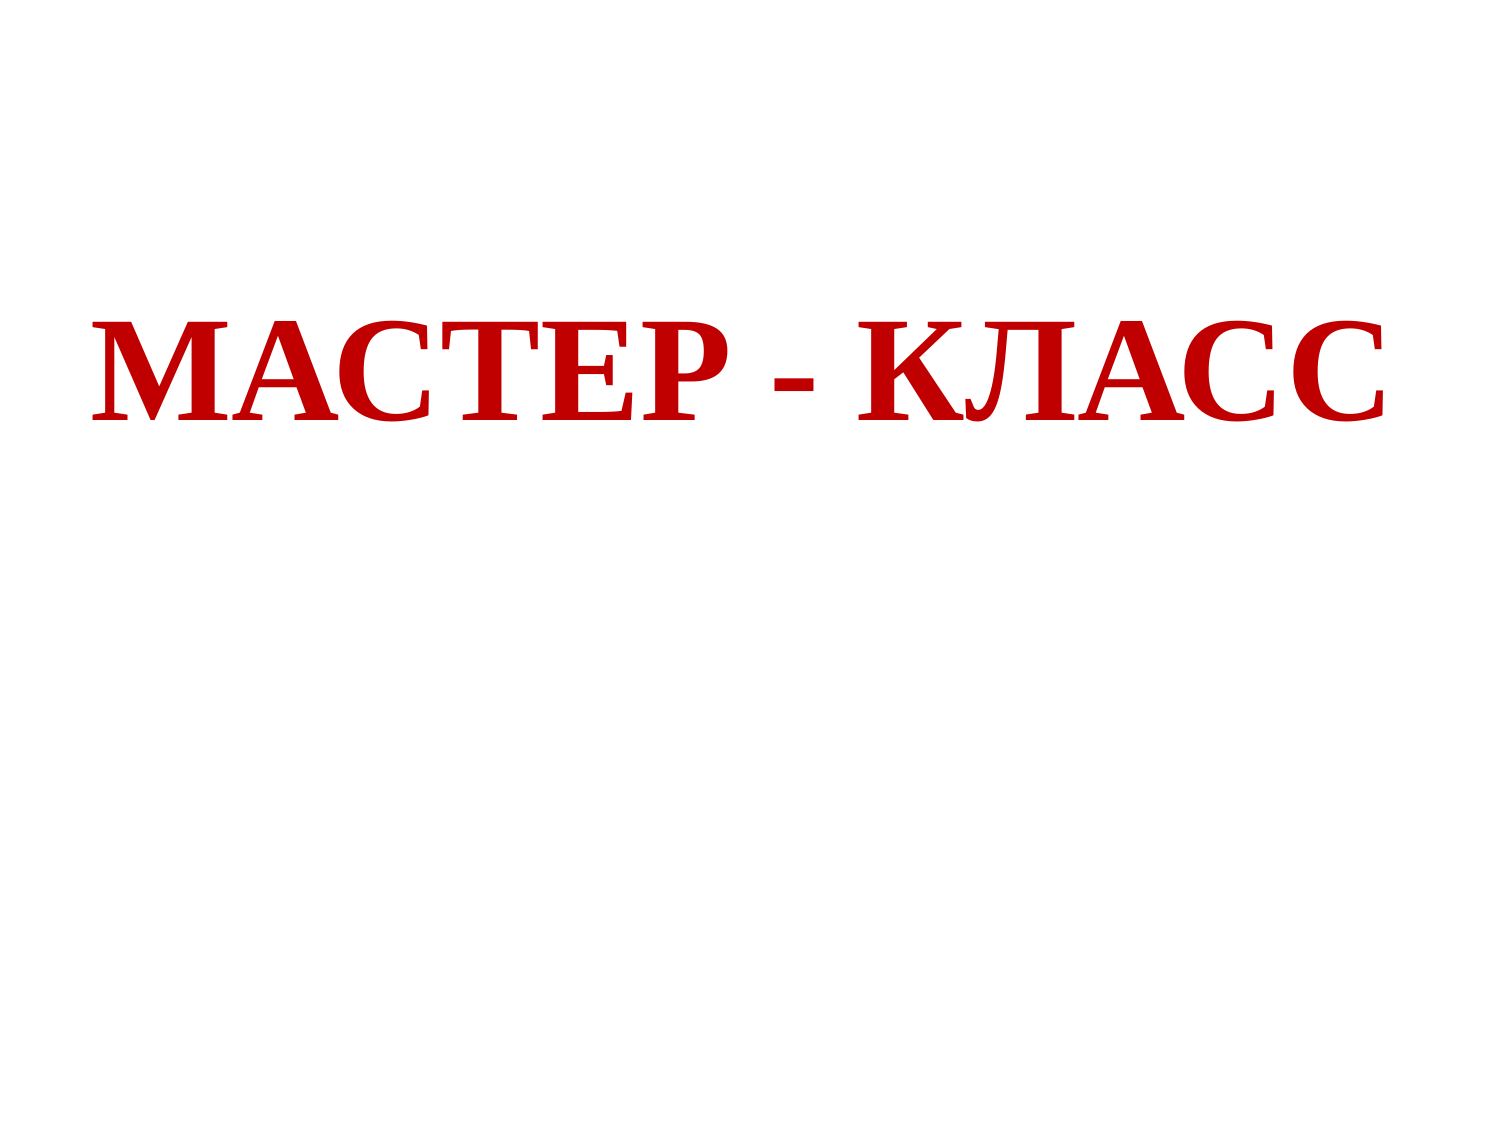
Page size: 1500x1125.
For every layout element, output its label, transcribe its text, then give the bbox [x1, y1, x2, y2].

list МАСТЕР - КЛАСС [75, 262, 1425, 1005]
